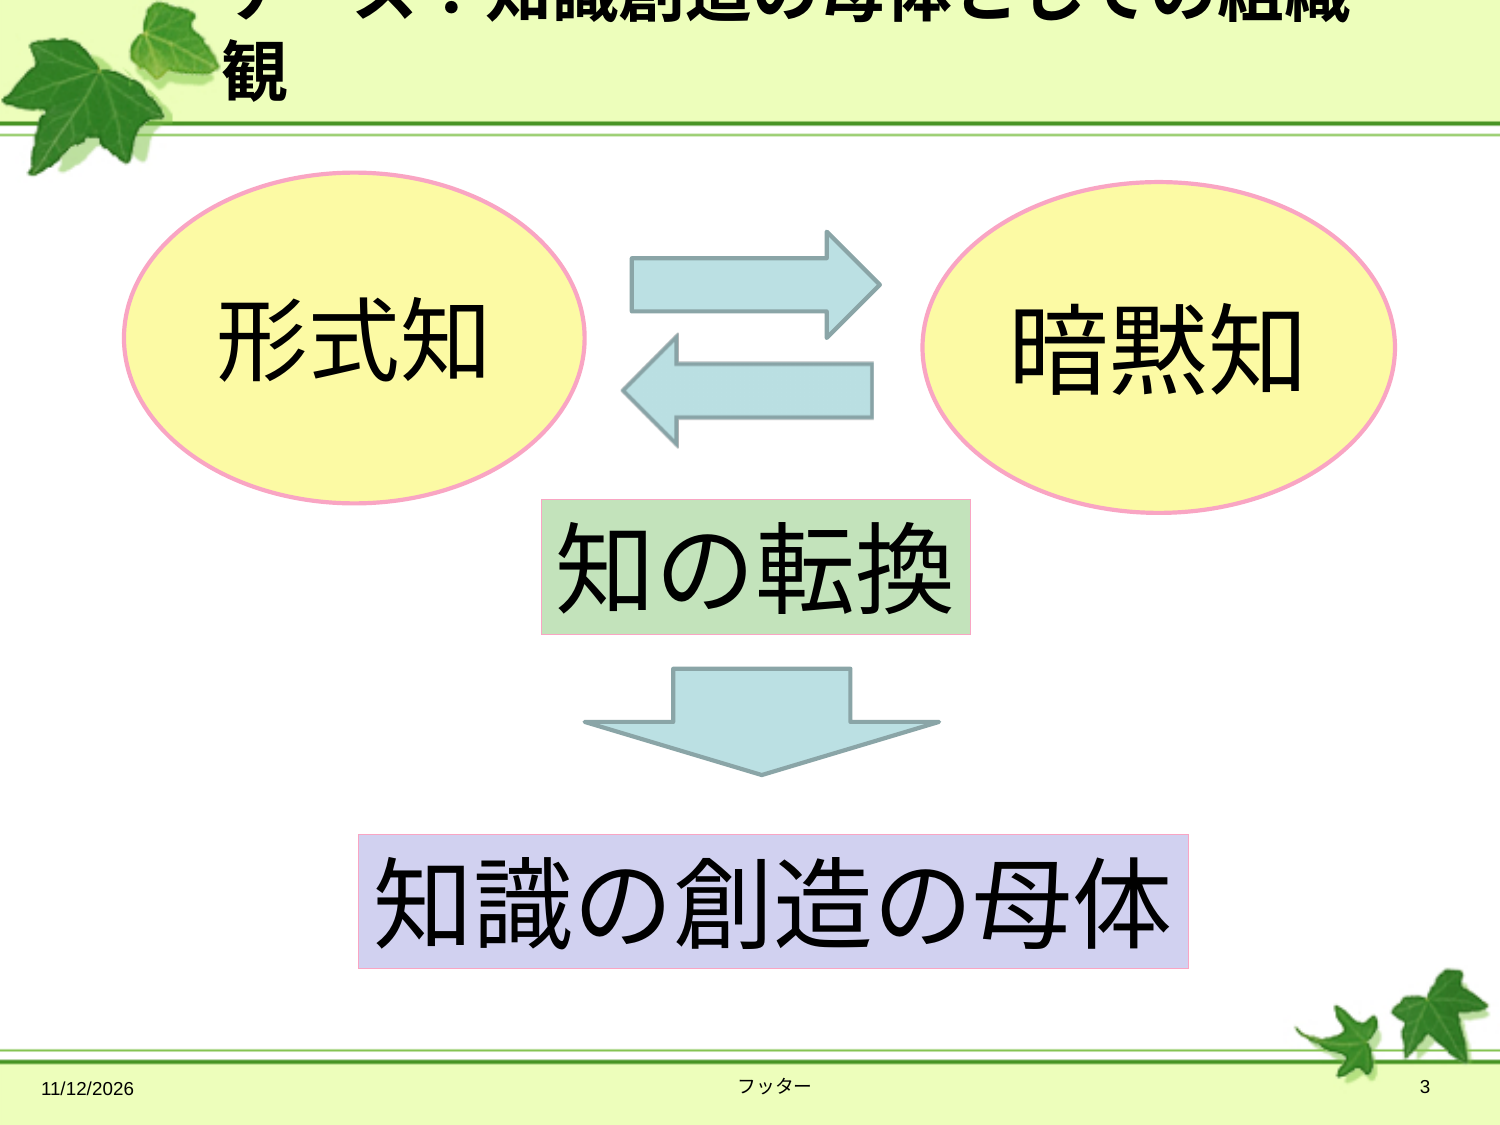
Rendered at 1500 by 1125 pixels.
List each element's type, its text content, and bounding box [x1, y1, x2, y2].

text_box [582, 666, 942, 778]
text_box 知の転換 [541, 521, 971, 635]
slide_number 3 [1387, 1074, 1463, 1098]
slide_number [26, 1069, 276, 1107]
footer フッター [287, 1069, 1263, 1107]
title ケース：知識創造の母体としての組織観 [206, 42, 1432, 118]
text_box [123, 172, 1396, 514]
text_box 知識の創造の母体 [358, 834, 1189, 969]
picture [0, 0, 1500, 1125]
